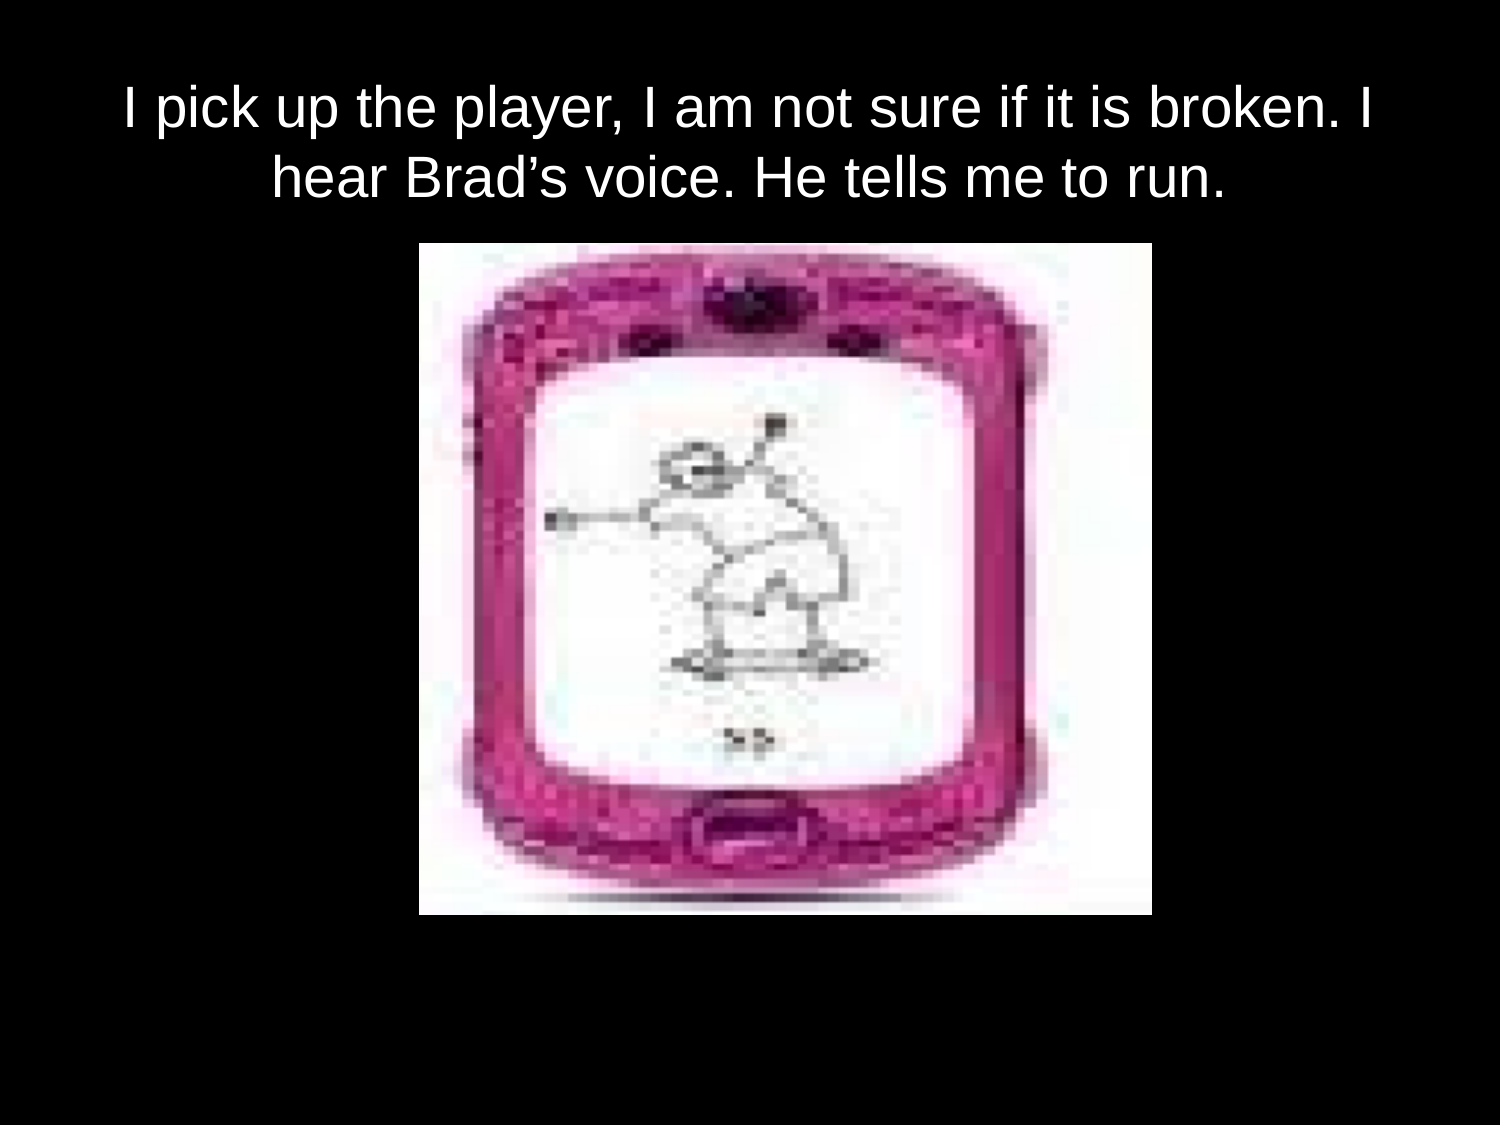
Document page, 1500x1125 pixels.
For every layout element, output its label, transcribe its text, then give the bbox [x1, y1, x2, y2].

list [418, 243, 1152, 915]
title I pick up the player, I am not sure if it is broken. I hear Brad’s voice. He tells me to run. [74, 44, 1426, 233]
